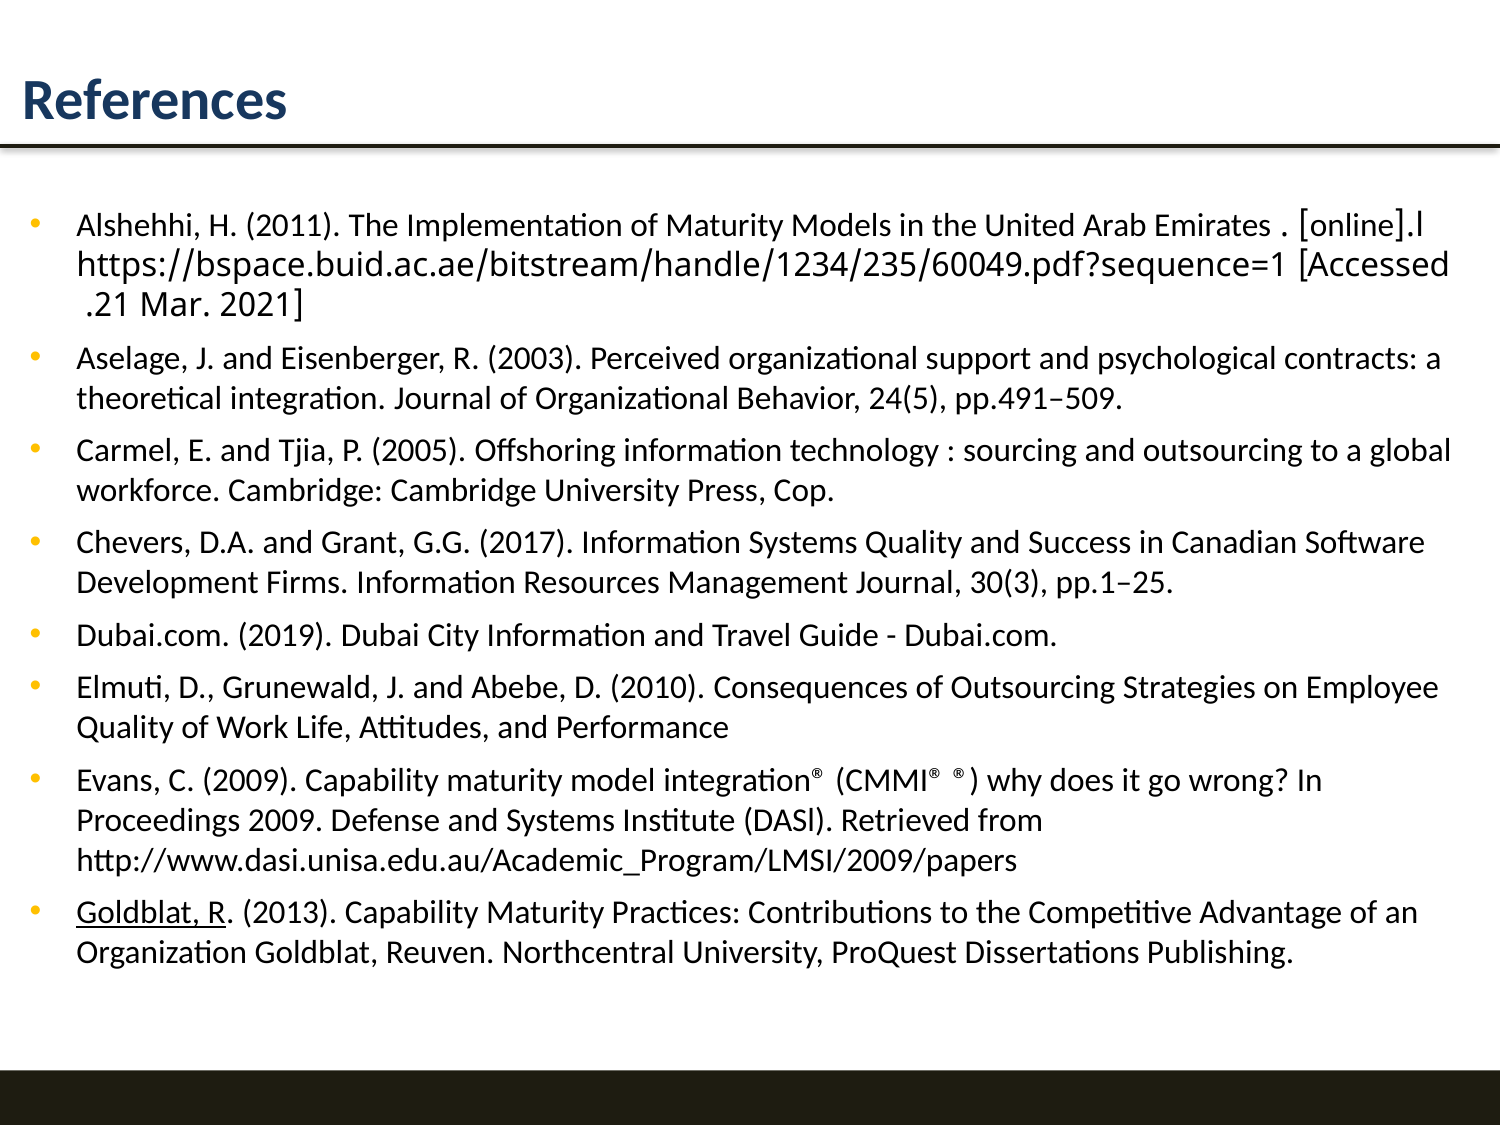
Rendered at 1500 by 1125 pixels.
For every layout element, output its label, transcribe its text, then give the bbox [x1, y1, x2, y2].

text_box [0, 1068, 1500, 1125]
text_box Alshehhi, H. (2011). The Implementation of Maturity Models in the United Arab Emirates ‫ ‫ا.[online] . https://bspace.buid.ac.ae/bitstream/handle/1234/235/60049.pdf?sequence=1 [Accessed 21 Mar. 2021]. Aselage, J. and Eisenberger, R. (2003). Perceived organizational support and psychological contracts: a theoretical integration. Journal of Organizational Behavior, 24(5), pp.491–509. Carmel, E. and Tjia, P. (2005). Offshoring information technology : sourcing and outsourcing to a global workforce. Cambridge: Cambridge University Press, Cop. Chevers, D.A. and Grant, G.G. (2017). Information Systems Quality and Success in Canadian Software Development Firms. Information Resources Management Journal, 30(3), pp.1–25. Dubai.com. (2019). Dubai City Information and Travel Guide - Dubai.com. Elmuti, D., Grunewald, J. and Abebe, D. (2010). Consequences of Outsourcing Strategies on Employee Quality of Work Life, Attitudes, and Performance Evans, C. (2009). Capability maturity model integration® (CMMI® ®) why does it go wrong? In Proceedings 2009. Defense and Systems Institute (DASl). Retrieved from http://www.dasi.unisa.edu.au/Academic_Program/LMSI/2009/papers Goldblat, R. (2013). Capability Maturity Practices: Contributions to the Competitive Advantage of an Organization Goldblat, Reuven. Northcentral University, ProQuest Dissertations Publishing. [0, 196, 1500, 978]
text_box References [7, 53, 1388, 139]
